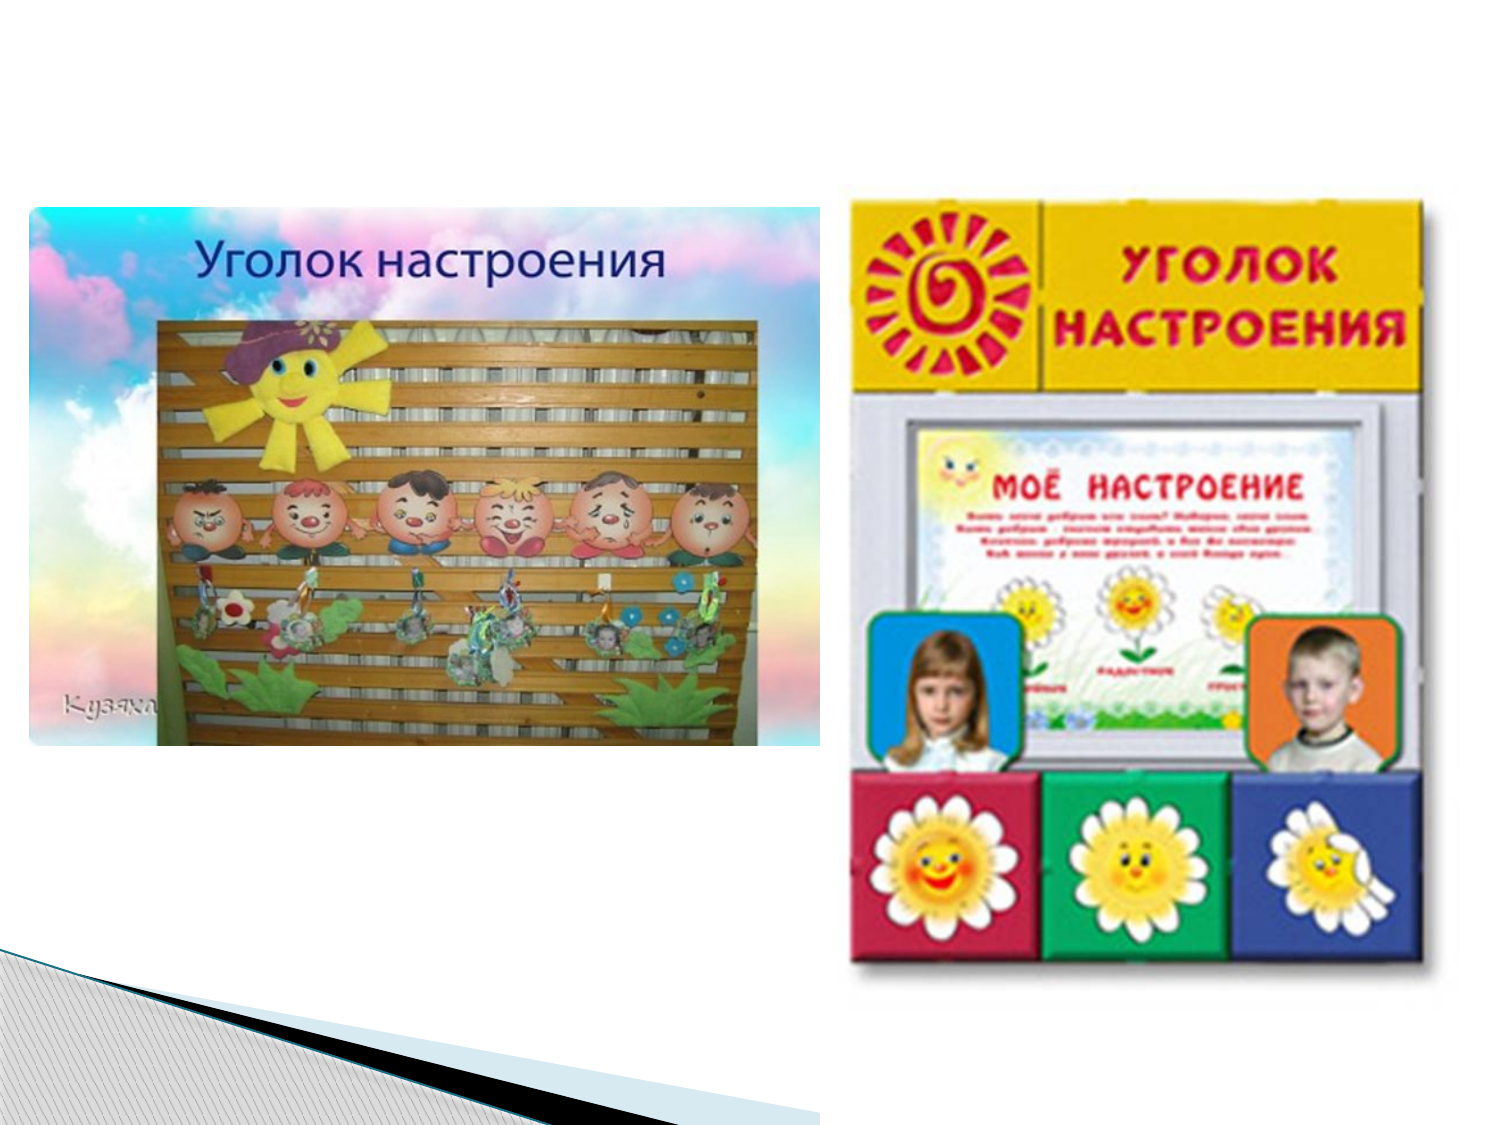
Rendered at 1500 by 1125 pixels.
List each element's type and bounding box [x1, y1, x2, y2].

picture [820, 0, 1461, 1125]
list [29, 207, 814, 746]
